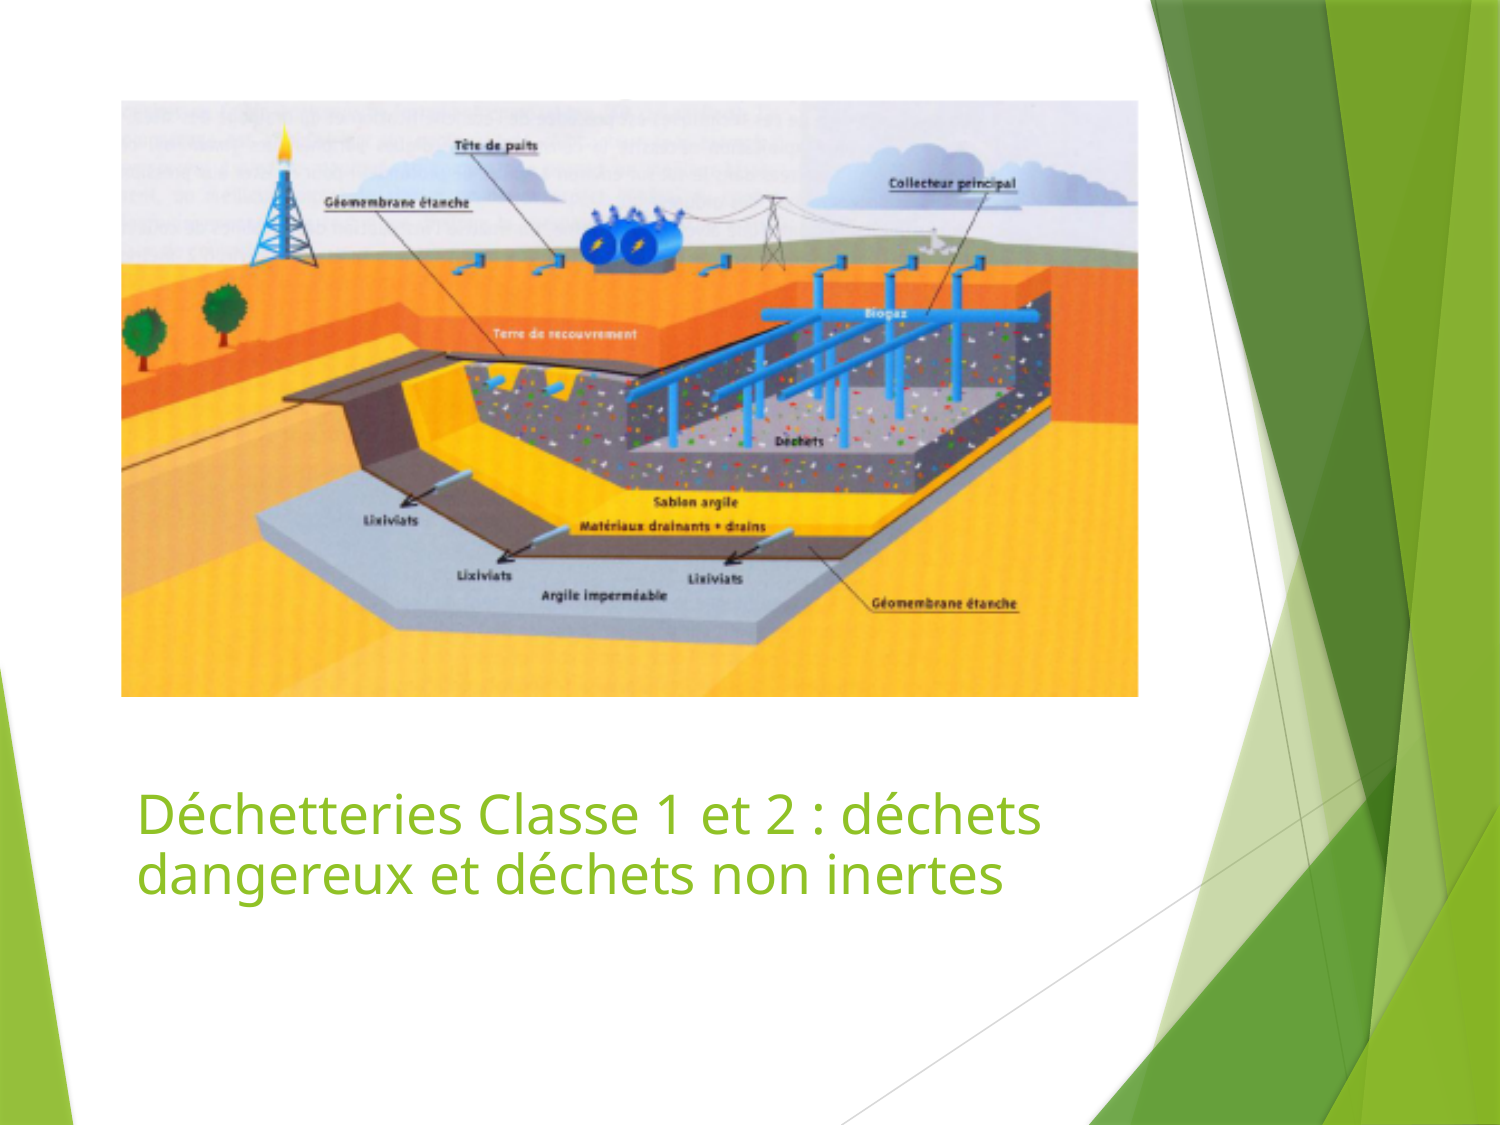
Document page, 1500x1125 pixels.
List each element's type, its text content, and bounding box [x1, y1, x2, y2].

picture [120, 99, 1142, 697]
title Déchetteries Classe 1 et 2 : déchets dangereux et déchets non inertes [121, 733, 1141, 914]
